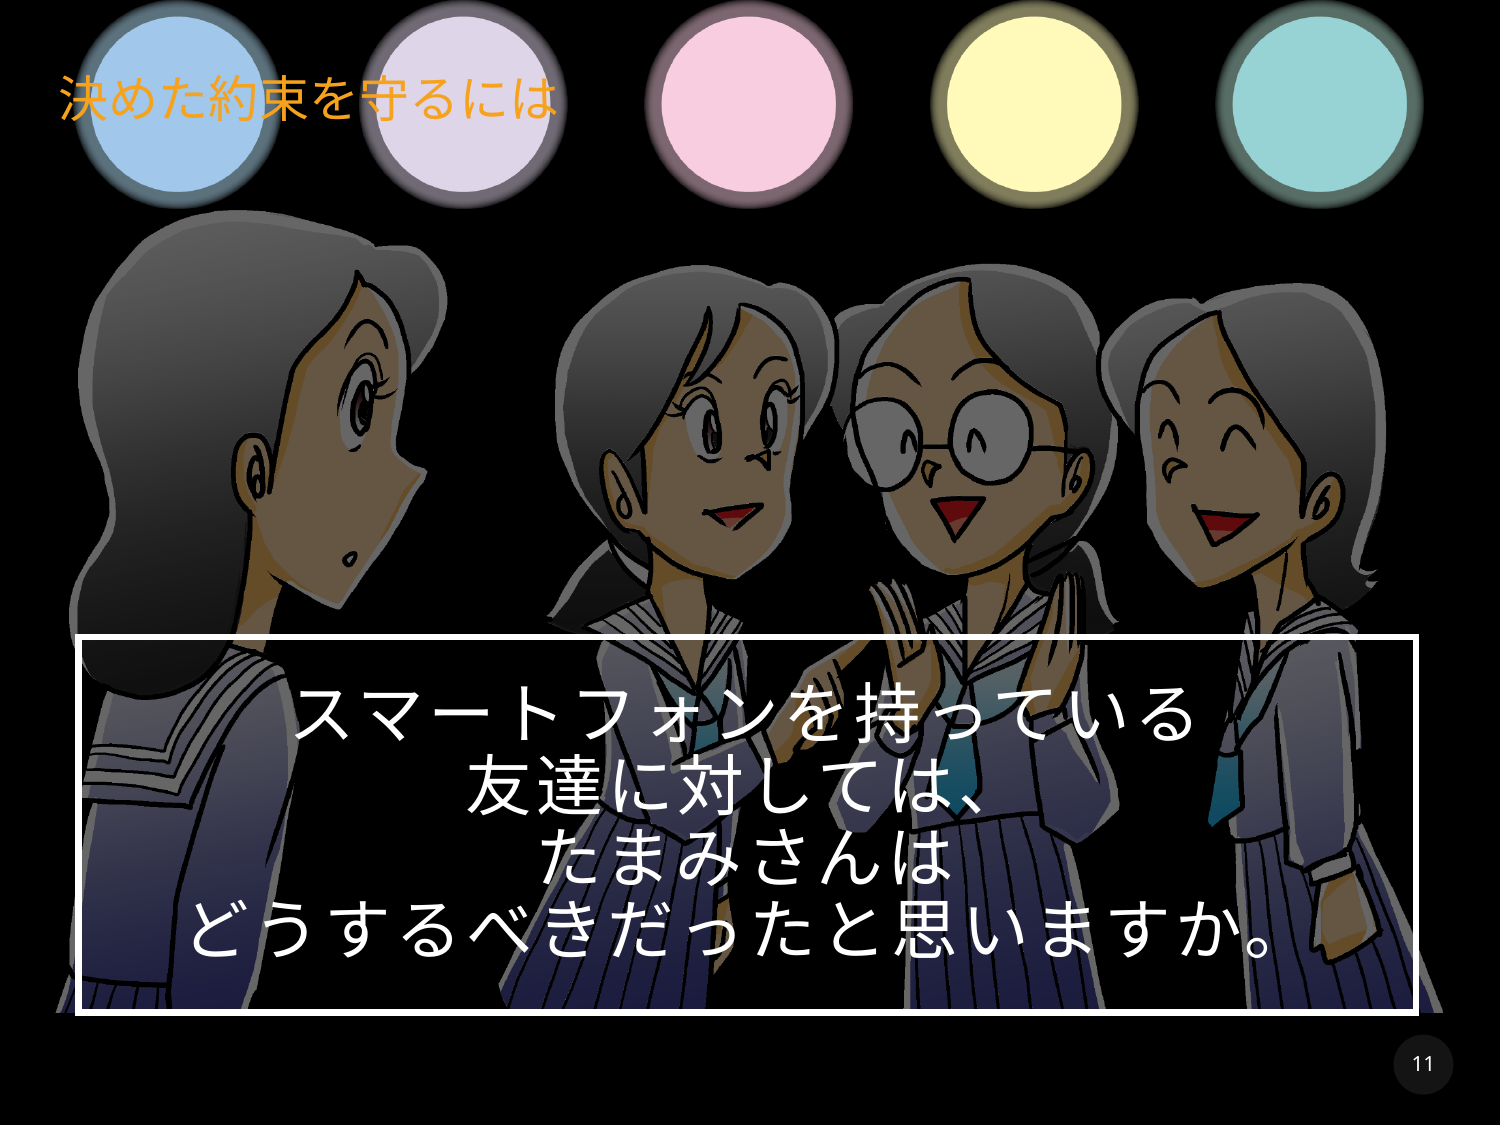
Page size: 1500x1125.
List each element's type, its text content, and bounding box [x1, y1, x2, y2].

picture [0, 0, 1500, 1013]
picture [90, 87, 98, 98]
picture [73, 101, 85, 117]
slide_number 11 [1393, 1034, 1454, 1095]
